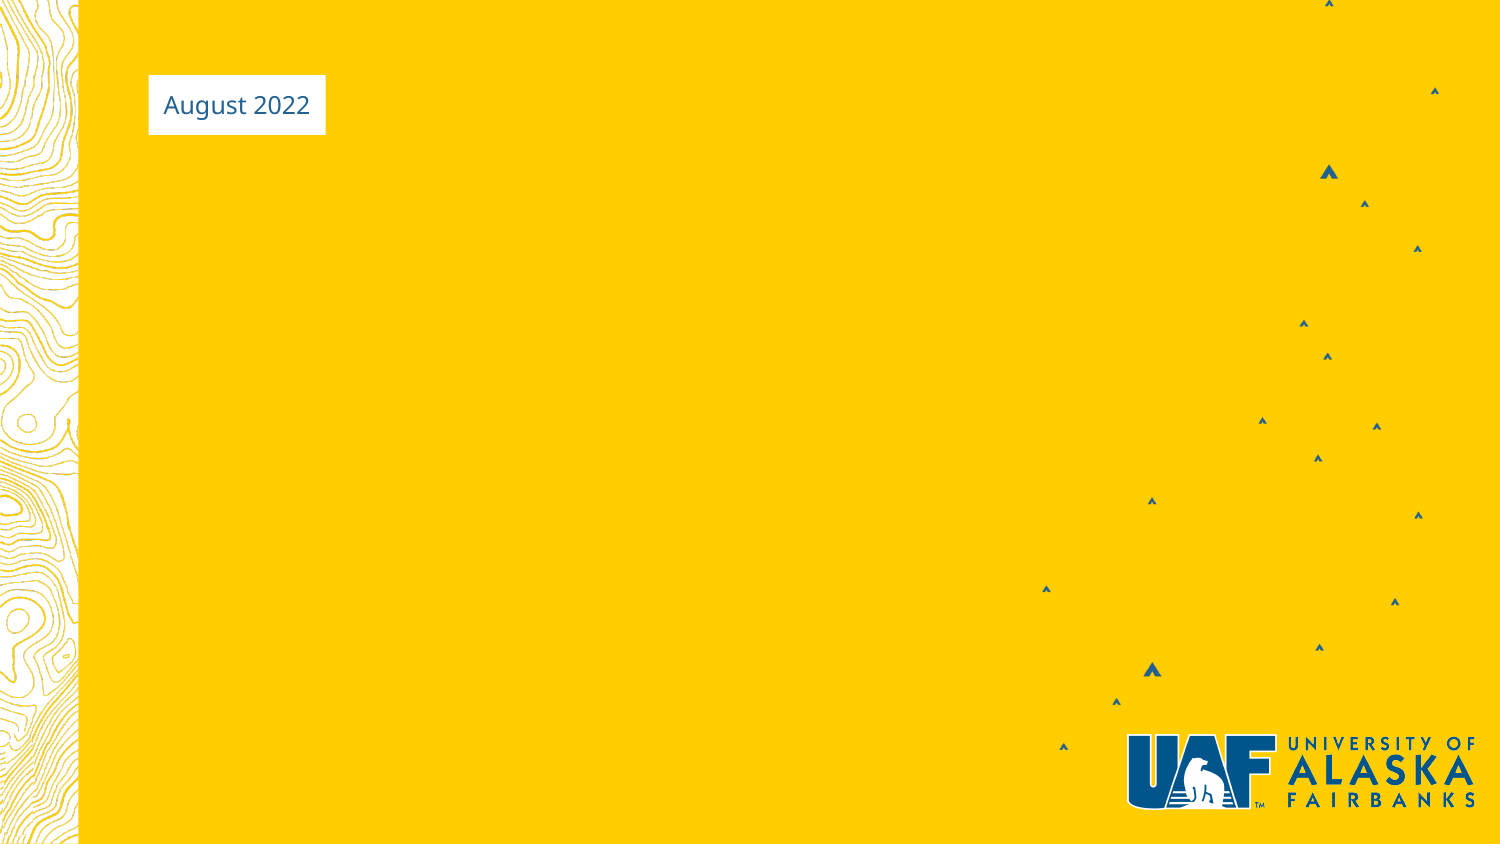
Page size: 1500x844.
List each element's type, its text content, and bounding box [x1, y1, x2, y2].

picture [0, 0, 79, 844]
text_box August 2022 [148, 75, 326, 135]
picture [1042, 497, 1475, 810]
picture [1258, 0, 1439, 675]
